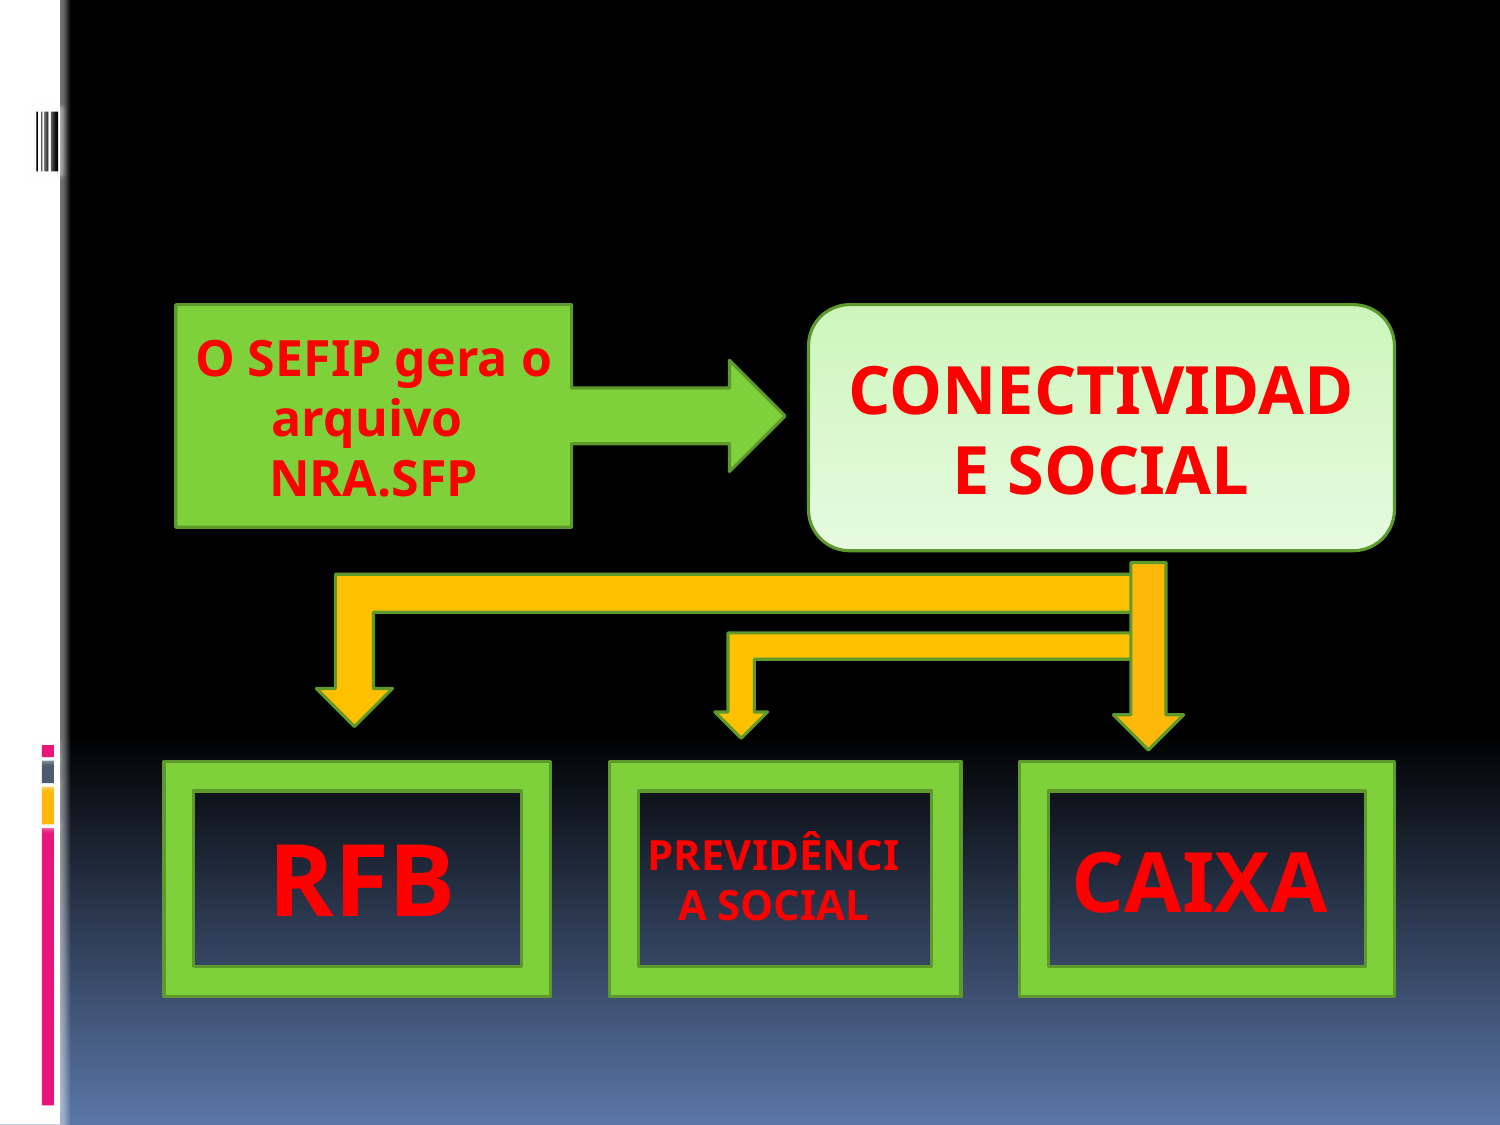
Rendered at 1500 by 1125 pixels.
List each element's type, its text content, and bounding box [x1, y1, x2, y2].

text_box PREVIDÊNCIA SOCIAL [621, 821, 926, 937]
text_box [1018, 760, 1396, 998]
text_box [314, 572, 1129, 728]
text_box CONECTIVIDADE SOCIAL [806, 303, 1397, 553]
text_box O SEFIP gera o arquivo NRA.SFP [174, 303, 787, 529]
text_box [713, 631, 1129, 740]
text_box RFB [253, 808, 472, 944]
text_box [162, 760, 552, 998]
text_box [1111, 560, 1186, 752]
text_box [608, 760, 963, 998]
text_box CAIXA [1056, 821, 1343, 937]
